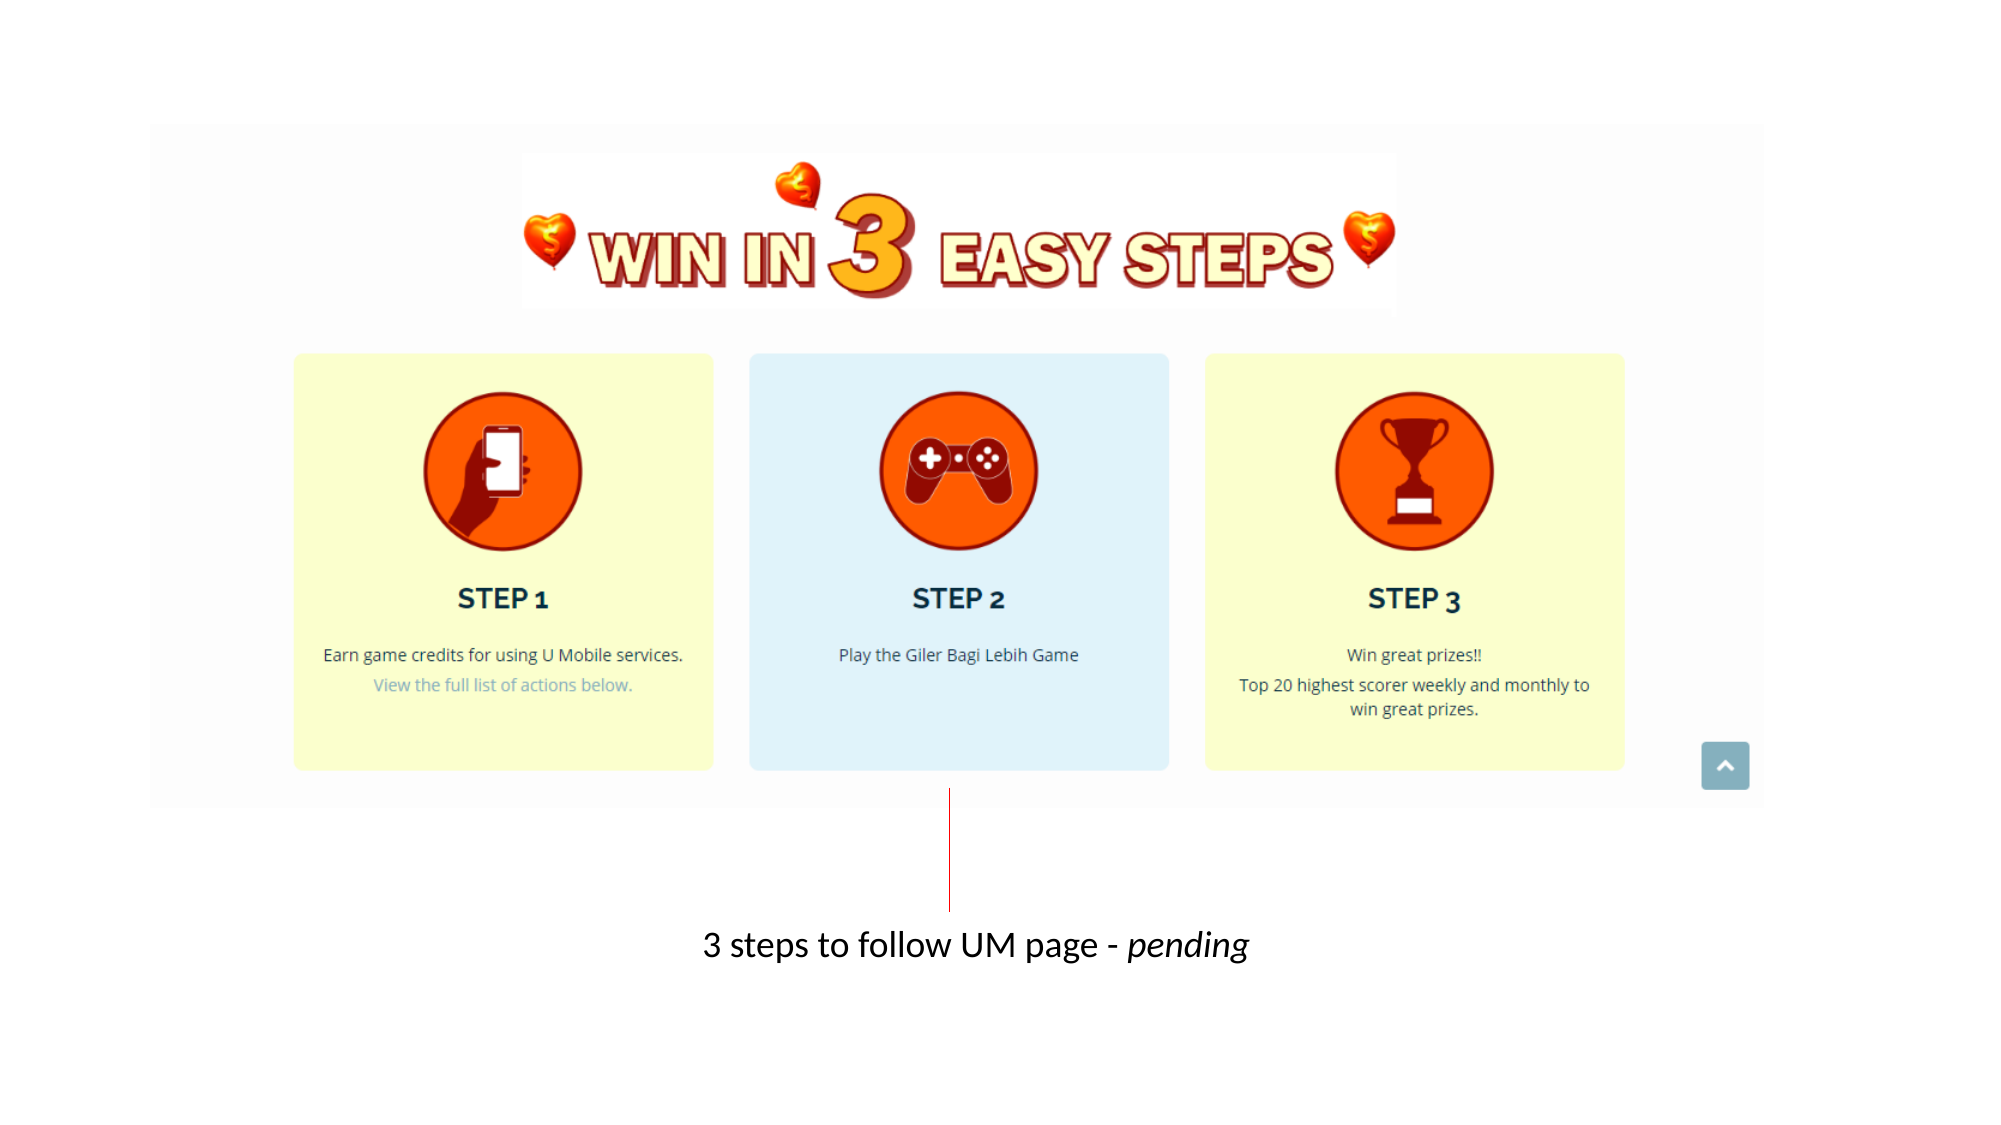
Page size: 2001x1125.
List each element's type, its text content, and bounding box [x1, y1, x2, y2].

text_box 3 steps to follow UM page - pending [687, 912, 1538, 973]
picture [149, 124, 1765, 808]
